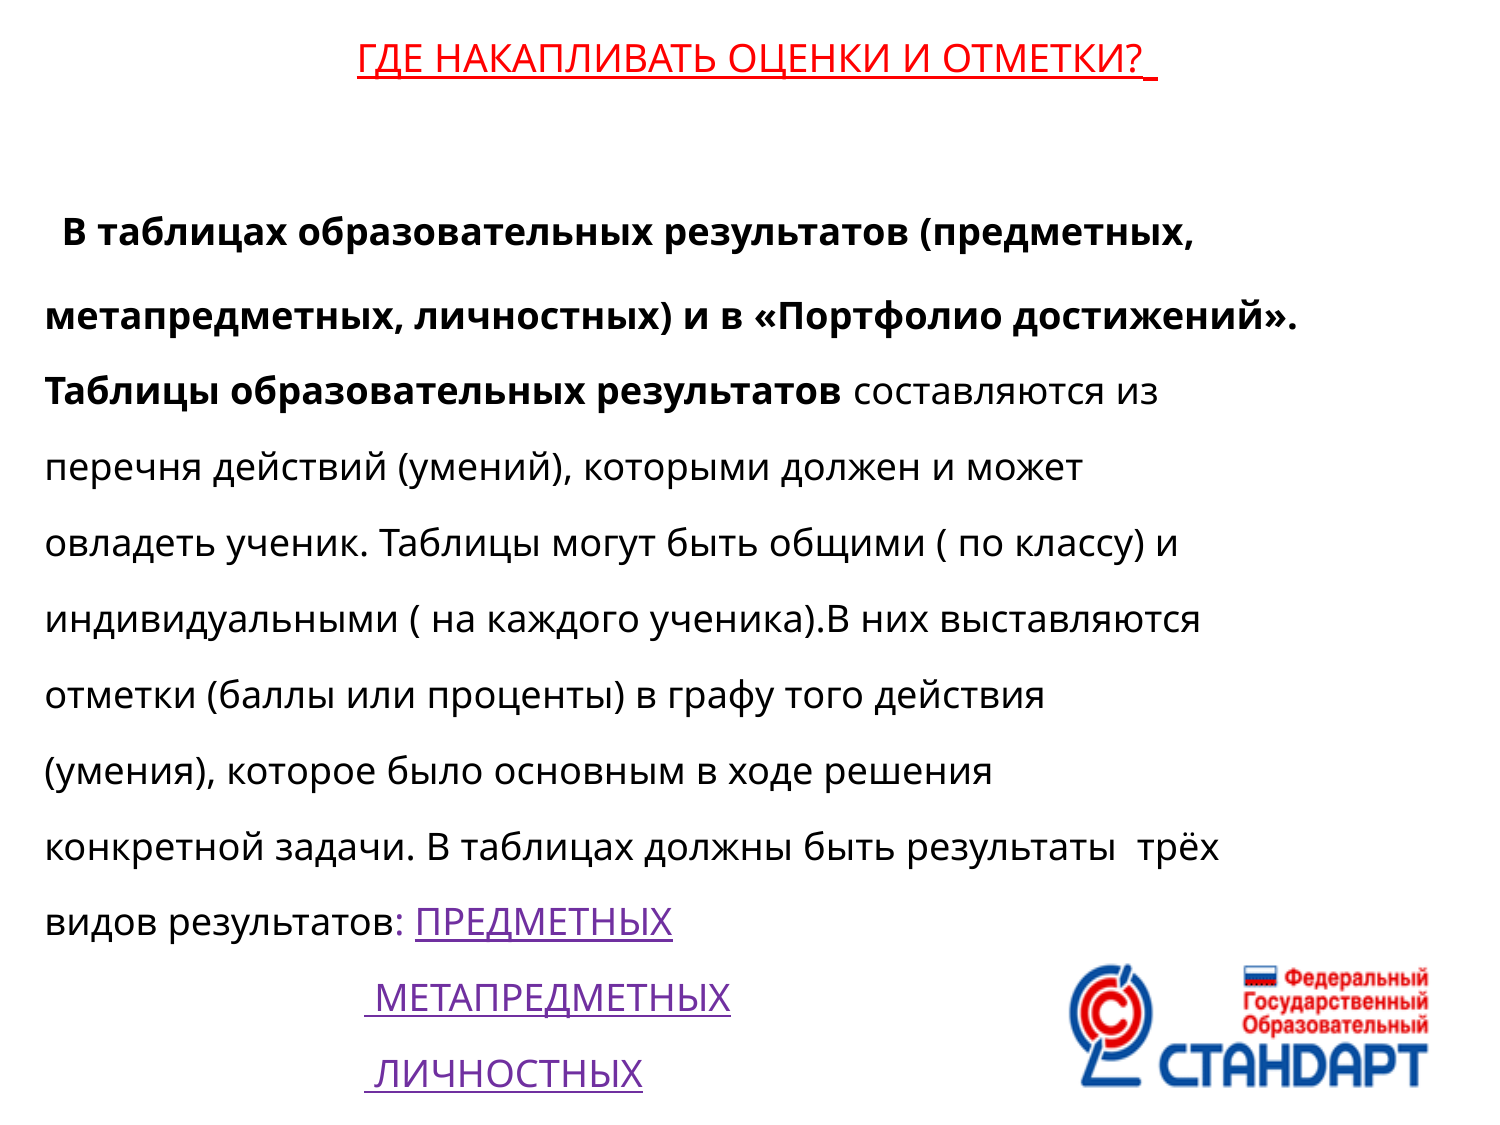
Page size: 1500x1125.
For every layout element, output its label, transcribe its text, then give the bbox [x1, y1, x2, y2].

picture [1066, 960, 1477, 1091]
list В таблицах образовательных результатов (предметных, метапредметных, личностных) и в «Портфолио достижений». Таблицы образовательных результатов составляются из перечня действий (умений), которыми должен и может овладеть ученик. Таблицы могут быть общими ( по классу) и индивидуальными ( на каждого ученика).В них выставляются отметки (баллы или проценты) в графу того действия (умения), которое было основным в ходе решения конкретной задачи. В таблицах должны быть результаты трёх видов результатов: ПРЕДМЕТНЫХ МЕТАПРЕДМЕТНЫХ ЛИЧНОСТНЫХ [29, 117, 1500, 1106]
title ГДЕ НАКАПЛИВАТЬ ОЦЕНКИ И ОТМЕТКИ? [75, 0, 1425, 94]
